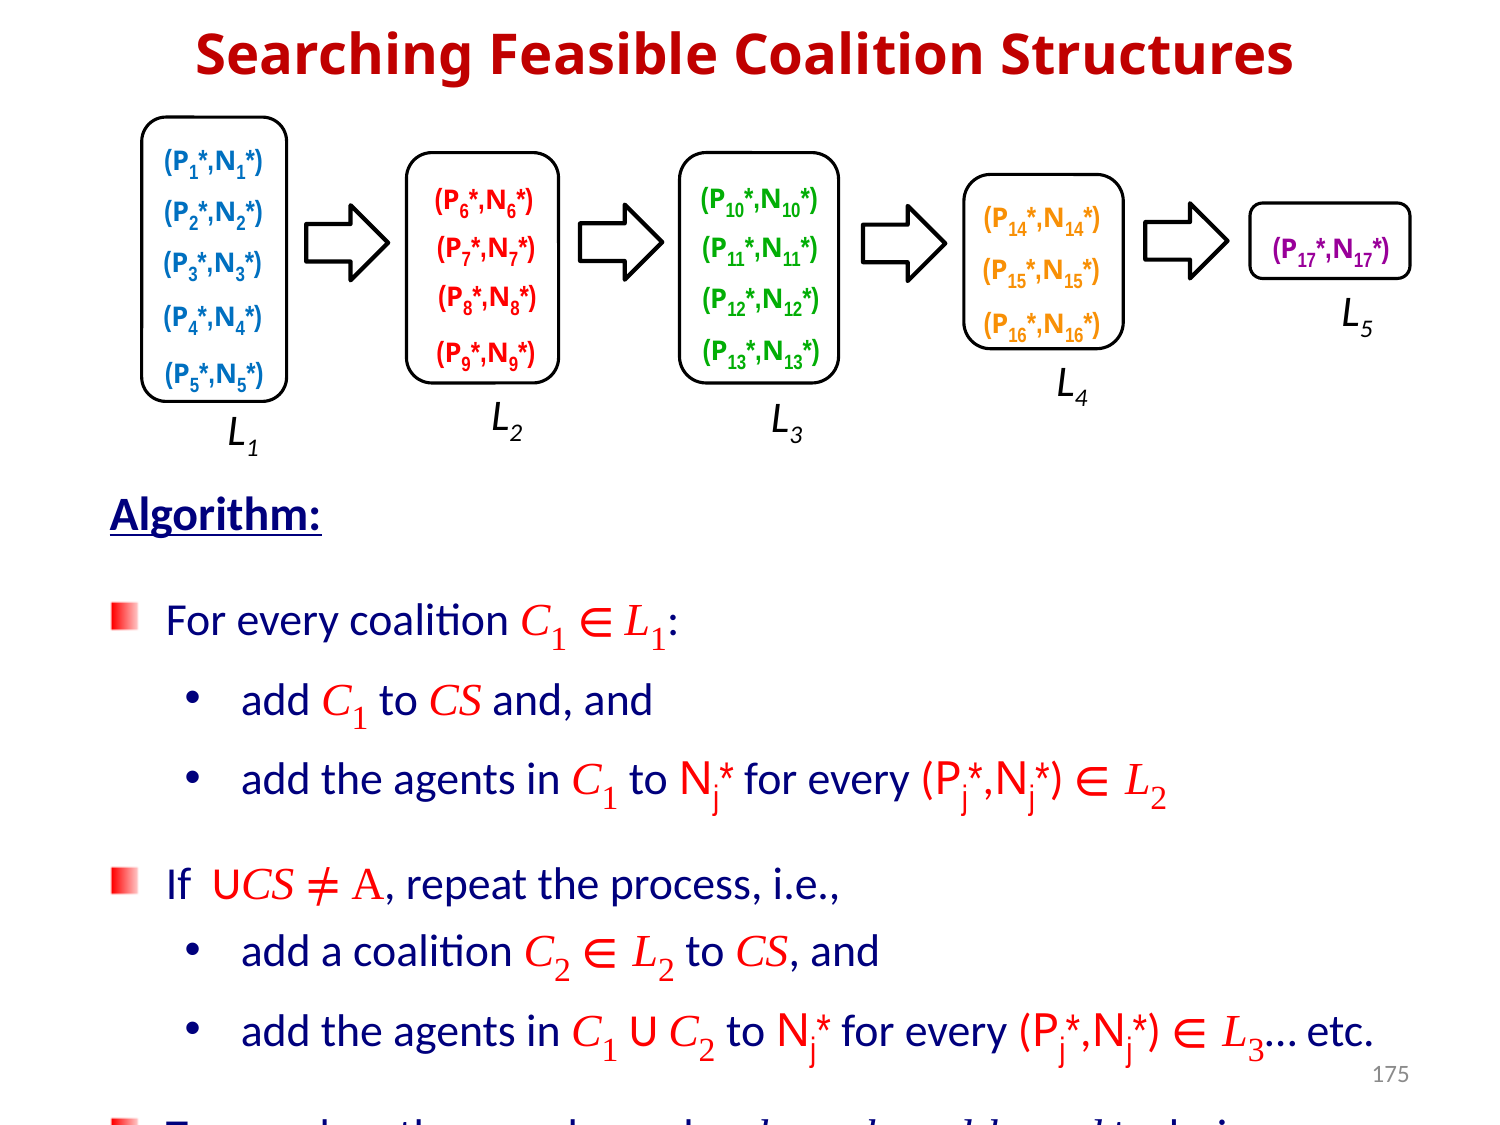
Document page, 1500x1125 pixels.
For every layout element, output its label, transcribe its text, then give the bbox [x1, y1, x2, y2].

text_box [677, 150, 841, 386]
text_box (P7*,N7*) [436, 221, 536, 271]
text_box [860, 203, 948, 283]
text_box (P9*,N9*) [436, 327, 536, 376]
text_box (P10*,N10*) [700, 172, 819, 222]
text_box (P6*,N6*) [434, 173, 534, 223]
text_box (P8*,N8*) [438, 271, 538, 320]
text_box L1 [209, 401, 277, 462]
text_box (P15*,N15*) [982, 244, 1101, 293]
text_box (P4*,N4*) [163, 290, 263, 340]
text_box (P12*,N12*) [702, 272, 820, 321]
text_box [404, 150, 561, 386]
text_box [1143, 201, 1230, 281]
text_box (P1*,N1*) [164, 134, 264, 184]
text_box (P14*,N14*) [983, 192, 1101, 241]
text_box (P17*,N17*) [1272, 223, 1390, 272]
picture [109, 1116, 142, 1125]
text_box [139, 114, 289, 404]
text_box (P11*,N11*) [702, 222, 819, 271]
text_box L2 [473, 387, 540, 447]
text_box Algorithm: For every coalition C1 ∈ L1: add C1 to CS and, and add the agents in C1 to Nj* for every (Pj*,Nj*) ∈ L2 If UCS ≠ A, repeat the process, i.e., add a coalition C2 ∈ L2 to CS, and add the agents in C1 U C2 to Nj* for every (Pj*,Nj*) ∈ L3… etc. To speed up the search, apply a branch-and-bound technique. [94, 474, 1445, 1125]
text_box (P13*,N13*) [702, 324, 821, 374]
text_box (P5*,N5*) [164, 347, 264, 397]
text_box (P3*,N3*) [163, 237, 263, 286]
picture [109, 600, 142, 634]
text_box L4 [1032, 352, 1112, 412]
text_box [577, 202, 665, 282]
text_box [961, 172, 1126, 351]
text_box (P16*,N16*) [983, 297, 1101, 347]
text_box [304, 203, 391, 283]
text_box [1247, 200, 1413, 281]
text_box L3 [750, 388, 823, 449]
text_box Searching Feasible Coalition Structures [46, 10, 1445, 94]
text_box L5 [1316, 282, 1398, 343]
text_box (P2*,N2*) [164, 185, 264, 234]
picture [109, 865, 142, 898]
